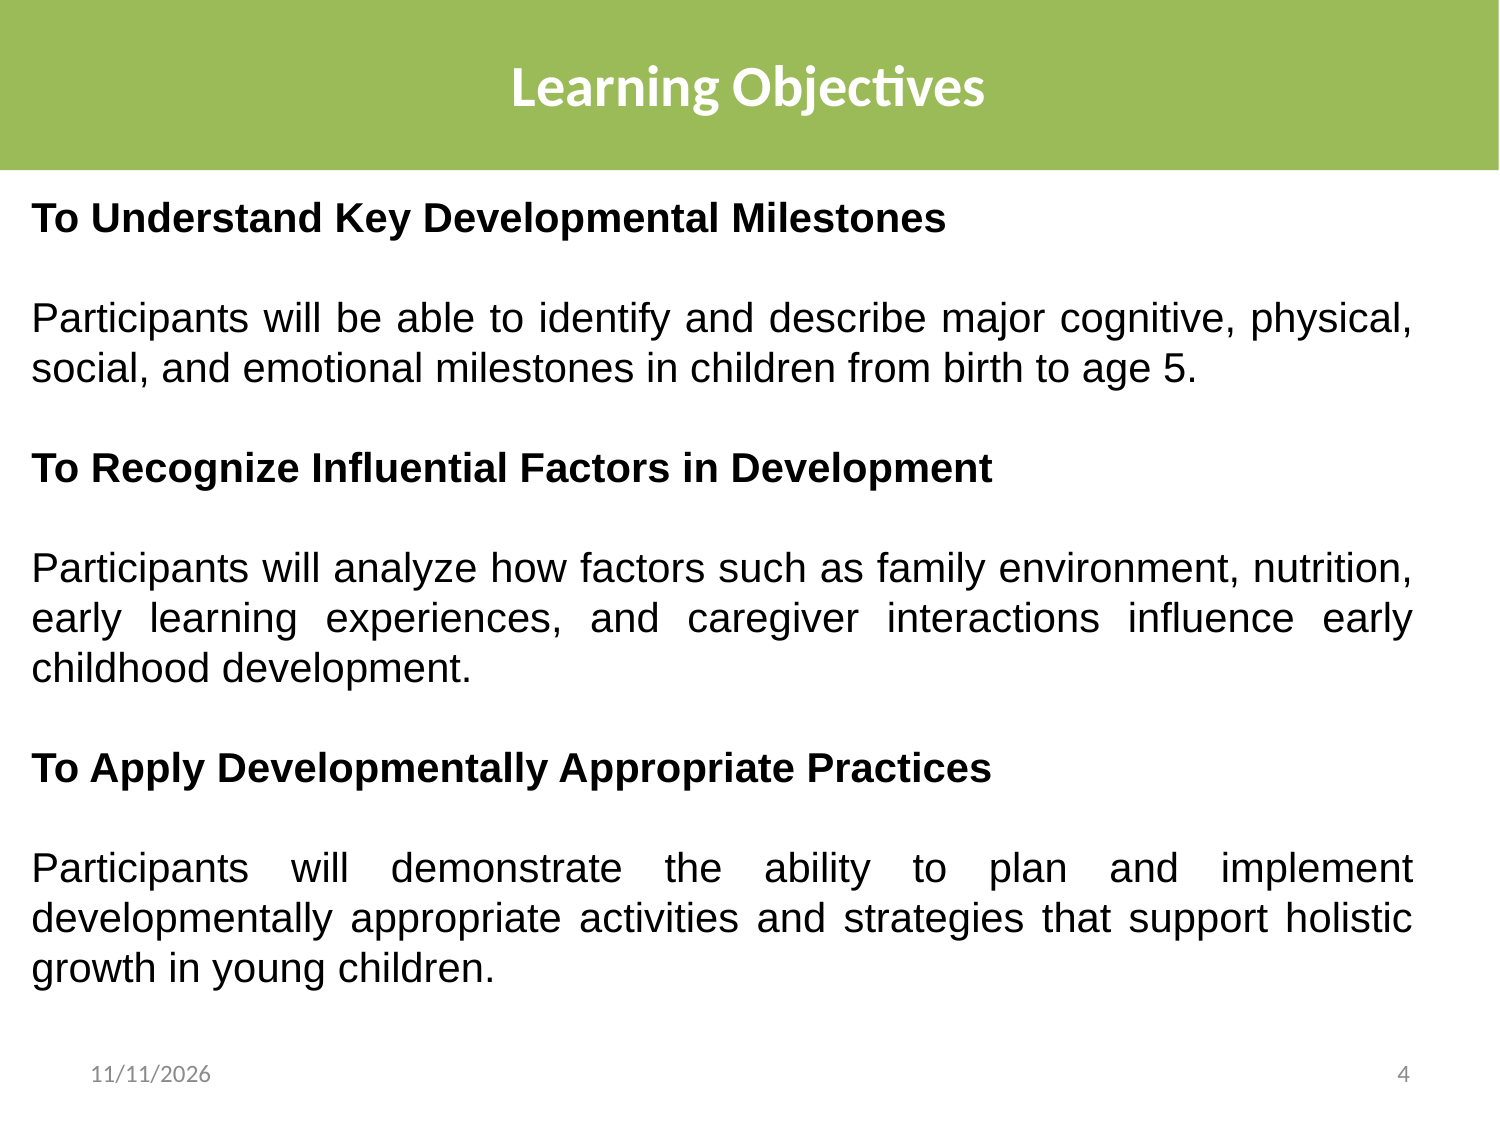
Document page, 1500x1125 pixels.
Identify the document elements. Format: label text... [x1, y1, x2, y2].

text_box To Understand Key Developmental Milestones Participants will be able to identify and describe major cognitive, physical, social, and emotional milestones in children from birth to age 5. To Recognize Influential Factors in Development Participants will analyze how factors such as family environment, nutrition, early learning experiences, and caregiver interactions influence early childhood development. To Apply Developmentally Appropriate Practices Participants will demonstrate the ability to plan and implement developmentally appropriate activities and strategies that support holistic growth in young children. [16, 182, 1429, 999]
text_box Learning Objectives [0, 0, 1499, 171]
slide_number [75, 1042, 425, 1103]
slide_number 4 [1074, 1042, 1425, 1103]
